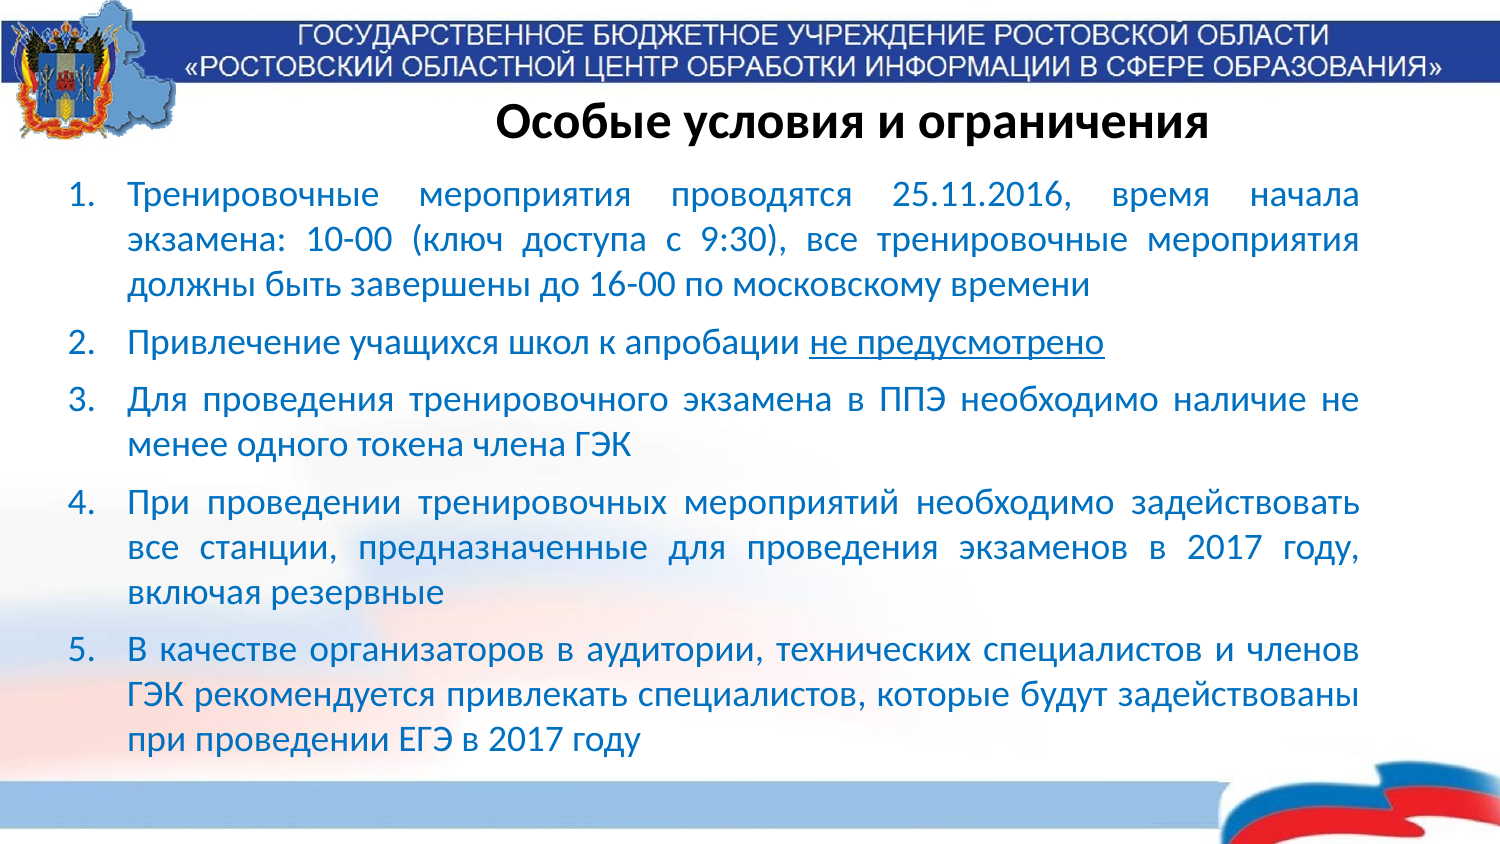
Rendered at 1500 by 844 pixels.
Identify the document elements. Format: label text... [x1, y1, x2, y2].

picture [0, 0, 1500, 844]
text_box Тренировочные мероприятия проводятся 25.11.2016, время начала экзамена: 10-00 (ключ доступа с 9:30), все тренировочные мероприятия должны быть завершены до 16-00 по московскому времени Привлечение учащихся школ к апробации не предусмотрено Для проведения тренировочного экзамена в ППЭ необходимо наличие не менее одного токена члена ГЭК При проведении тренировочных мероприятий необходимо задействовать все станции, предназначенные для проведения экзаменов в 2017 году, включая резервные В качестве организаторов в аудитории, технических специалистов и членов ГЭК рекомендуется привлекать специалистов, которые будут задействованы при проведении ЕГЭ в 2017 году [53, 161, 1376, 767]
title Особые условия и ограничения [206, 57, 1500, 185]
